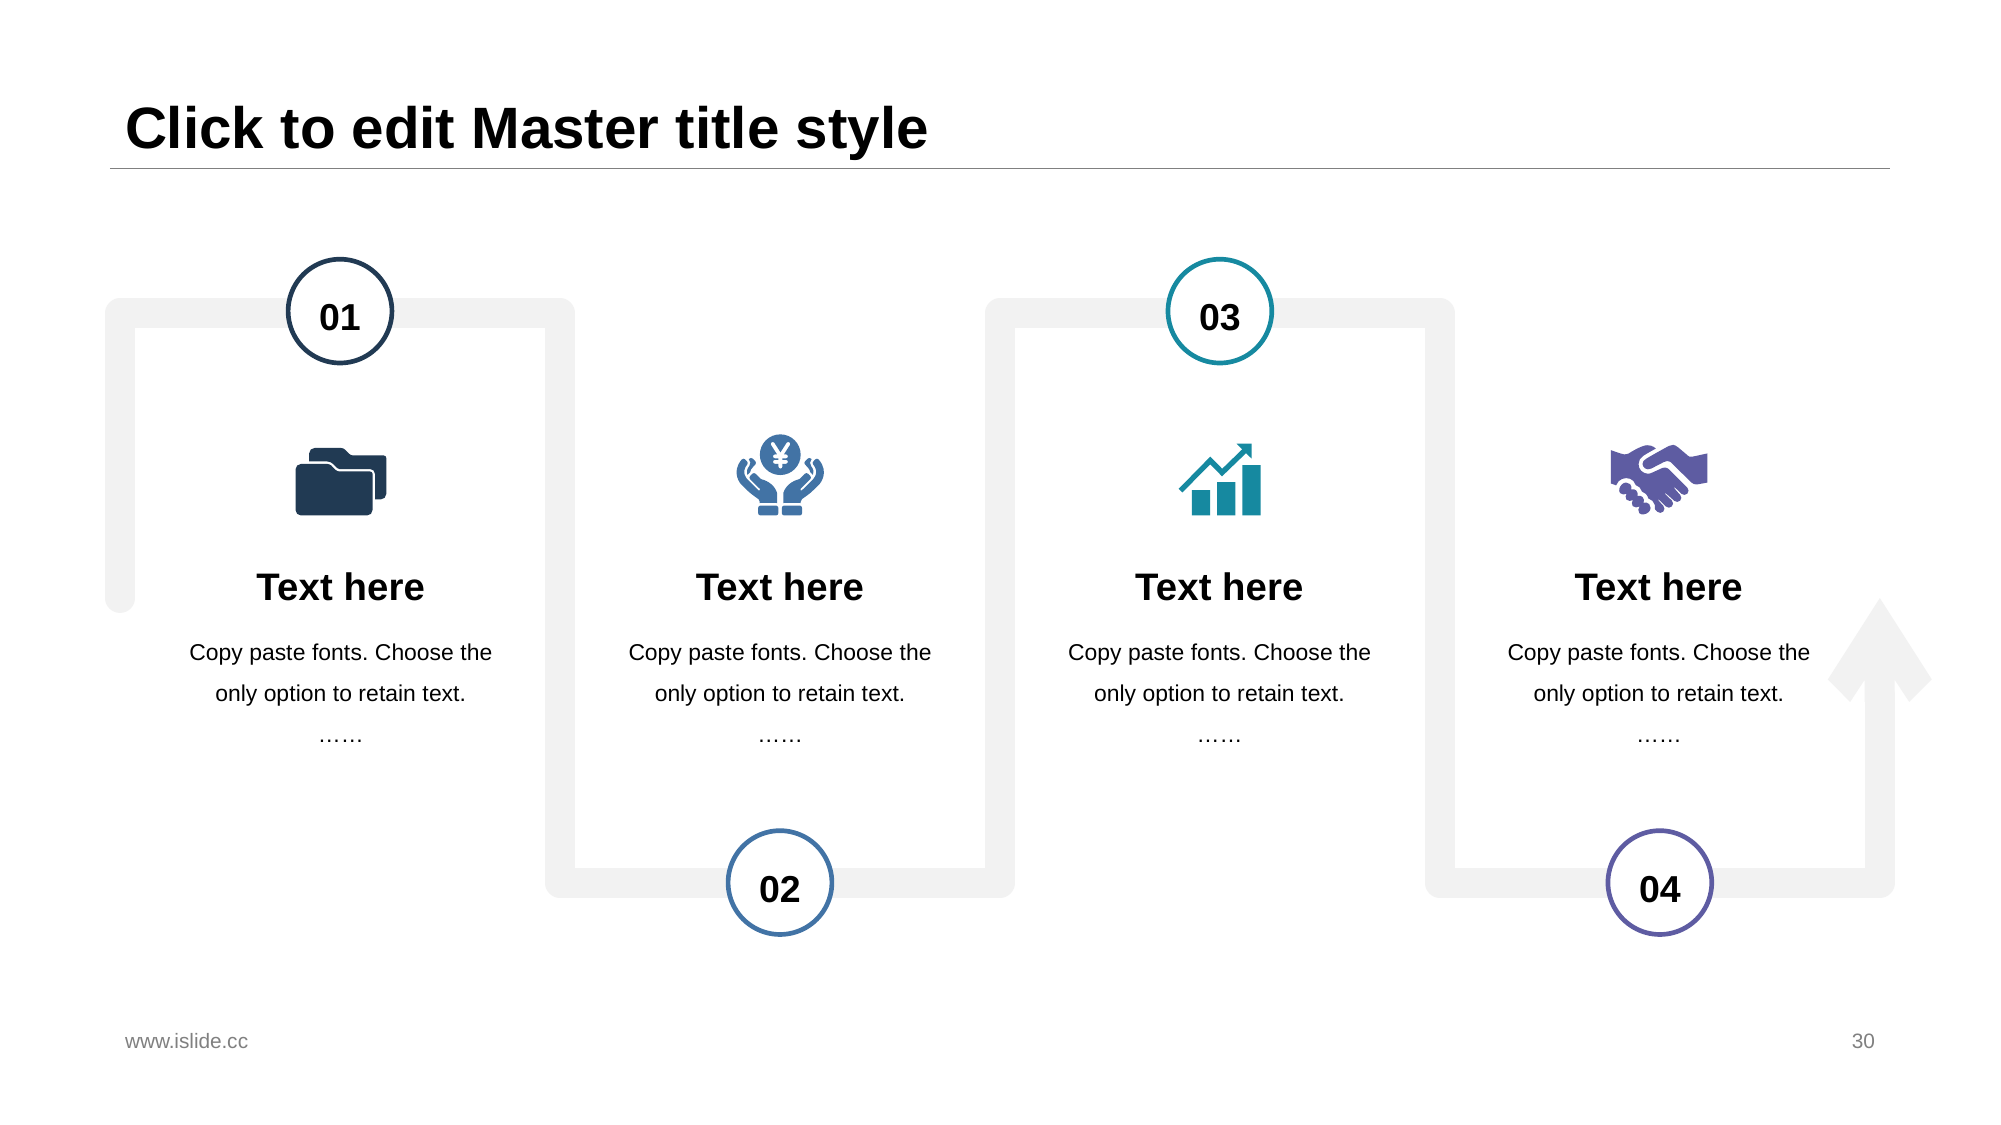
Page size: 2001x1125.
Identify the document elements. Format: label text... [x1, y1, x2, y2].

title Click to edit Master title style [109, 0, 1890, 169]
footer www.islide.cc [109, 1023, 790, 1058]
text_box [120, 259, 1880, 935]
slide_number 30 [1412, 1023, 1890, 1058]
